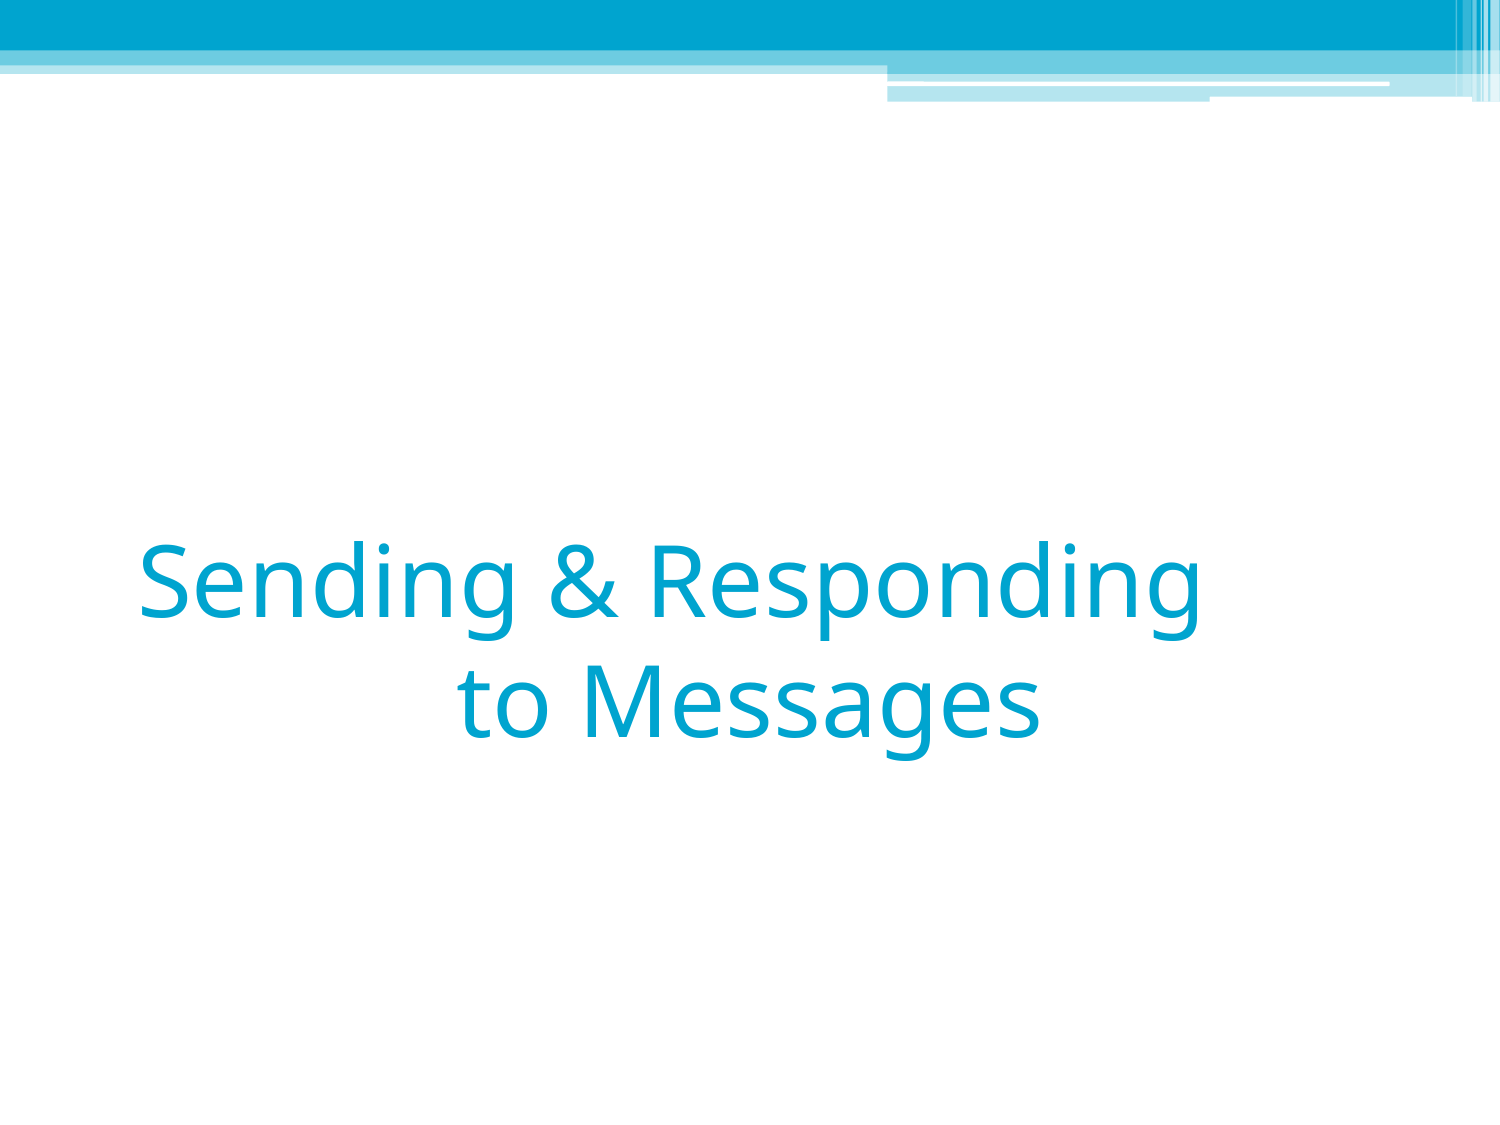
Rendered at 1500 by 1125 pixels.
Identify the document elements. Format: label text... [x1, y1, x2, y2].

title Sending & Responding to Messages [75, 500, 1425, 775]
